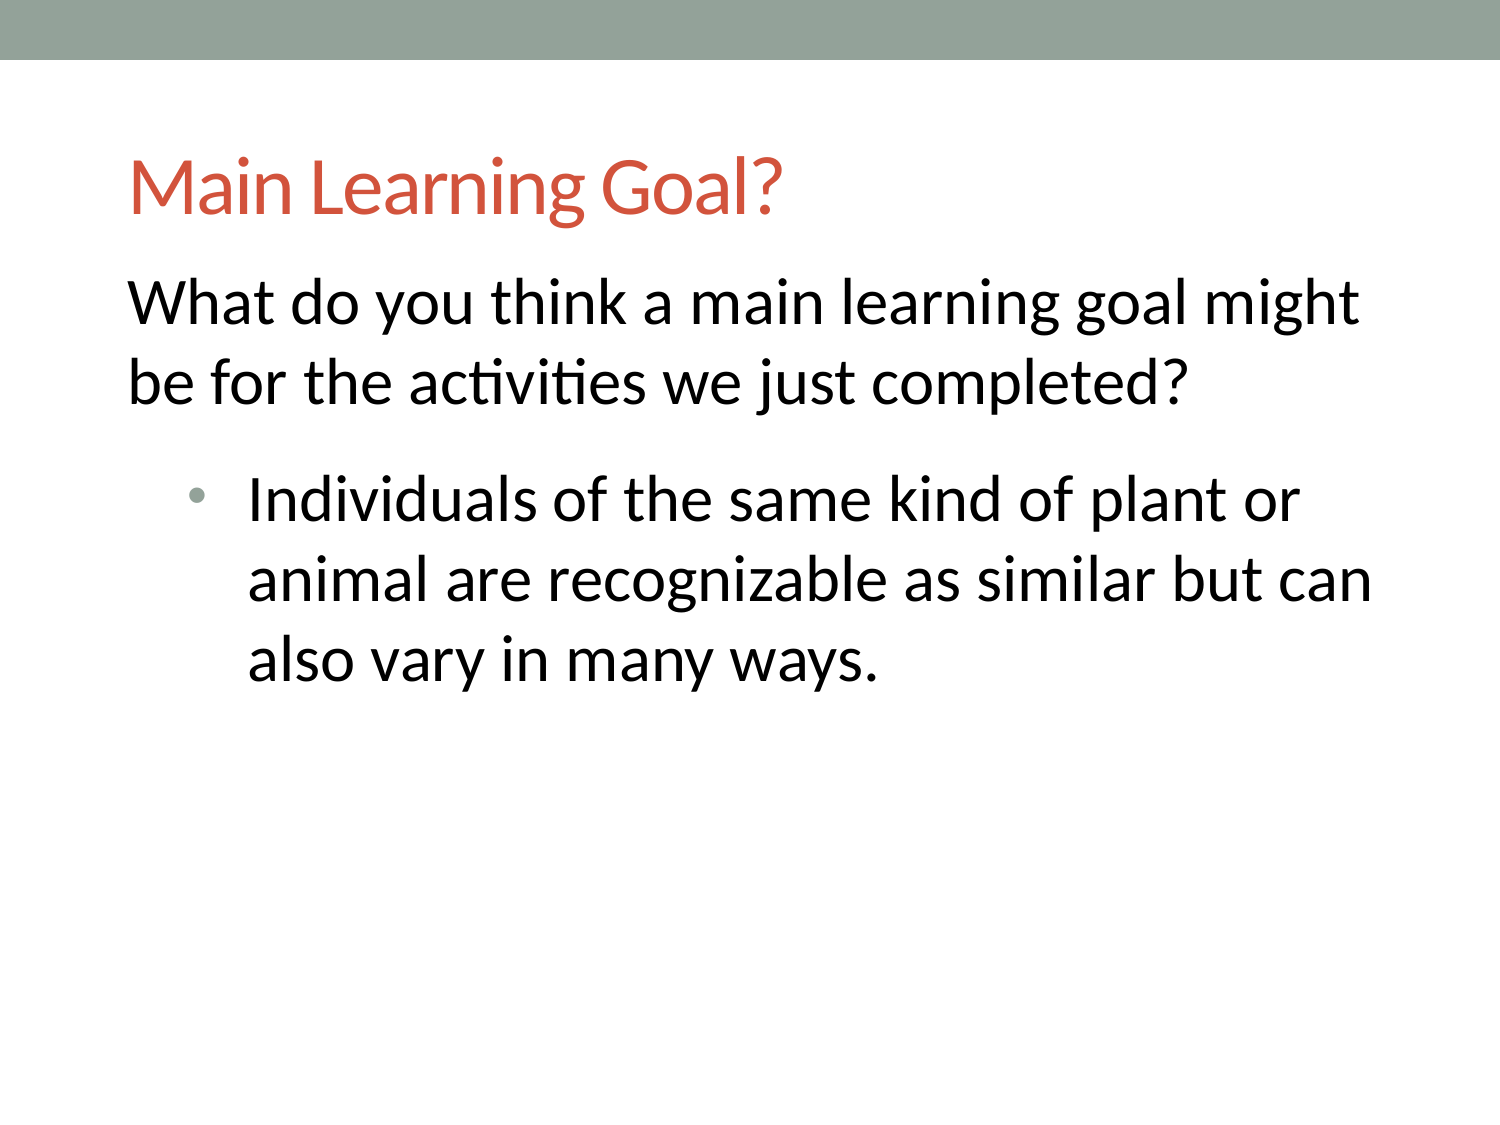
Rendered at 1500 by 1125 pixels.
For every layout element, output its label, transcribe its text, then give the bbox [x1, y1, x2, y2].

title Main Learning Goal? [112, 99, 1425, 249]
list What do you think a main learning goal might be for the activities we just completed? Individuals of the same kind of plant or animal are recognizable as similar but can also vary in many ways. [112, 249, 1425, 1050]
